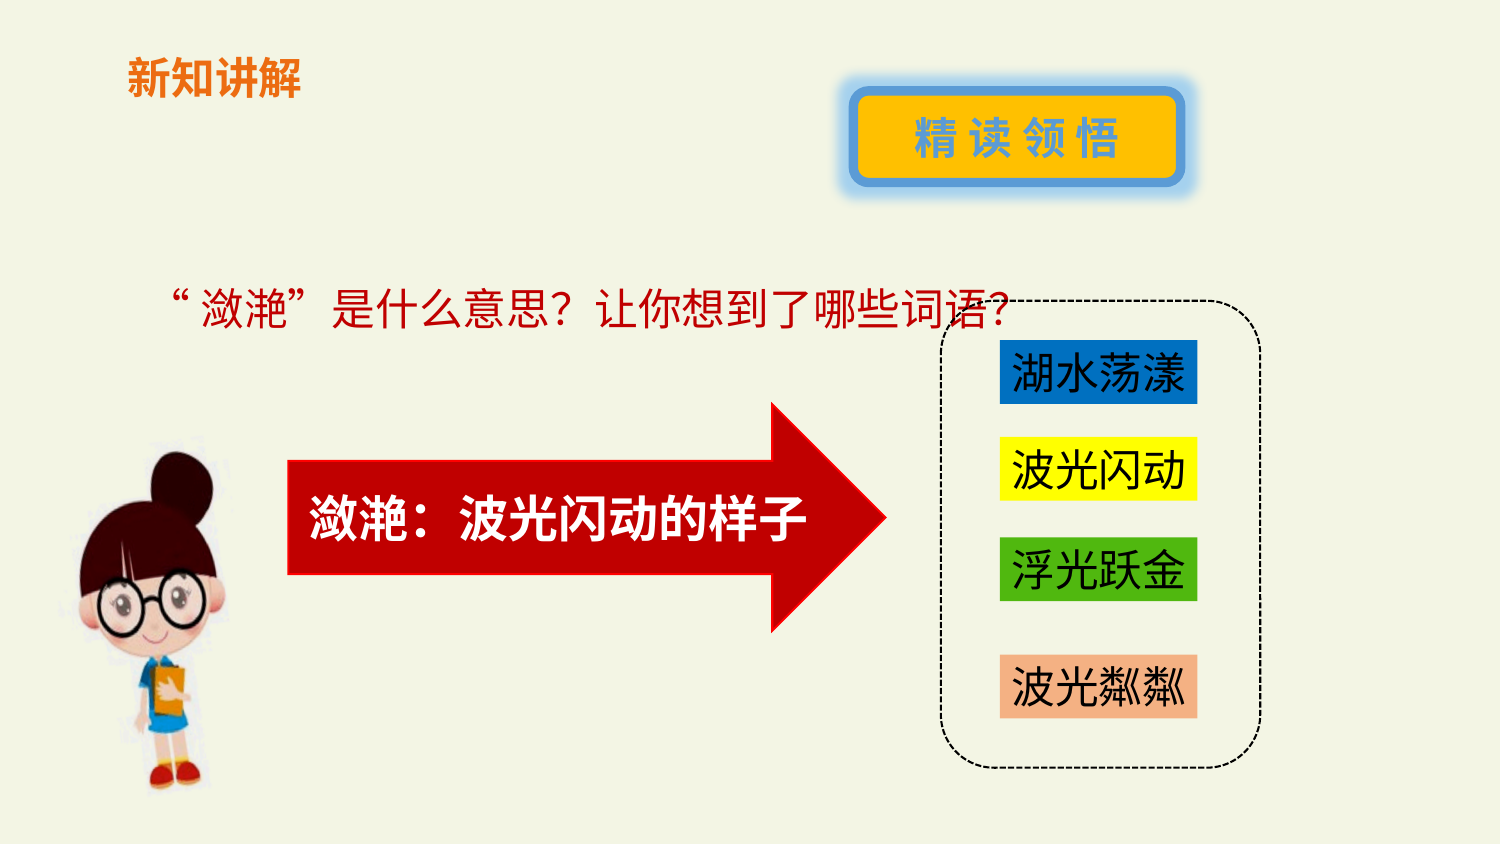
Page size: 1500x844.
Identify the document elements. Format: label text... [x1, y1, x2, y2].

text_box [939, 299, 1262, 769]
text_box 新知讲解 [116, 44, 314, 109]
text_box 精 读 领 悟 [852, 89, 1182, 184]
picture [0, 0, 1500, 844]
text_box “潋滟”是什么意思？让你想到了哪些词语？ [135, 275, 1048, 340]
text_box 波光闪动 [999, 436, 1198, 501]
text_box 湖水荡漾 [999, 340, 1198, 404]
text_box 波光粼粼 [999, 654, 1198, 719]
text_box 潋滟：波光闪动的样子 [287, 401, 887, 634]
text_box 浮光跃金 [999, 537, 1198, 602]
